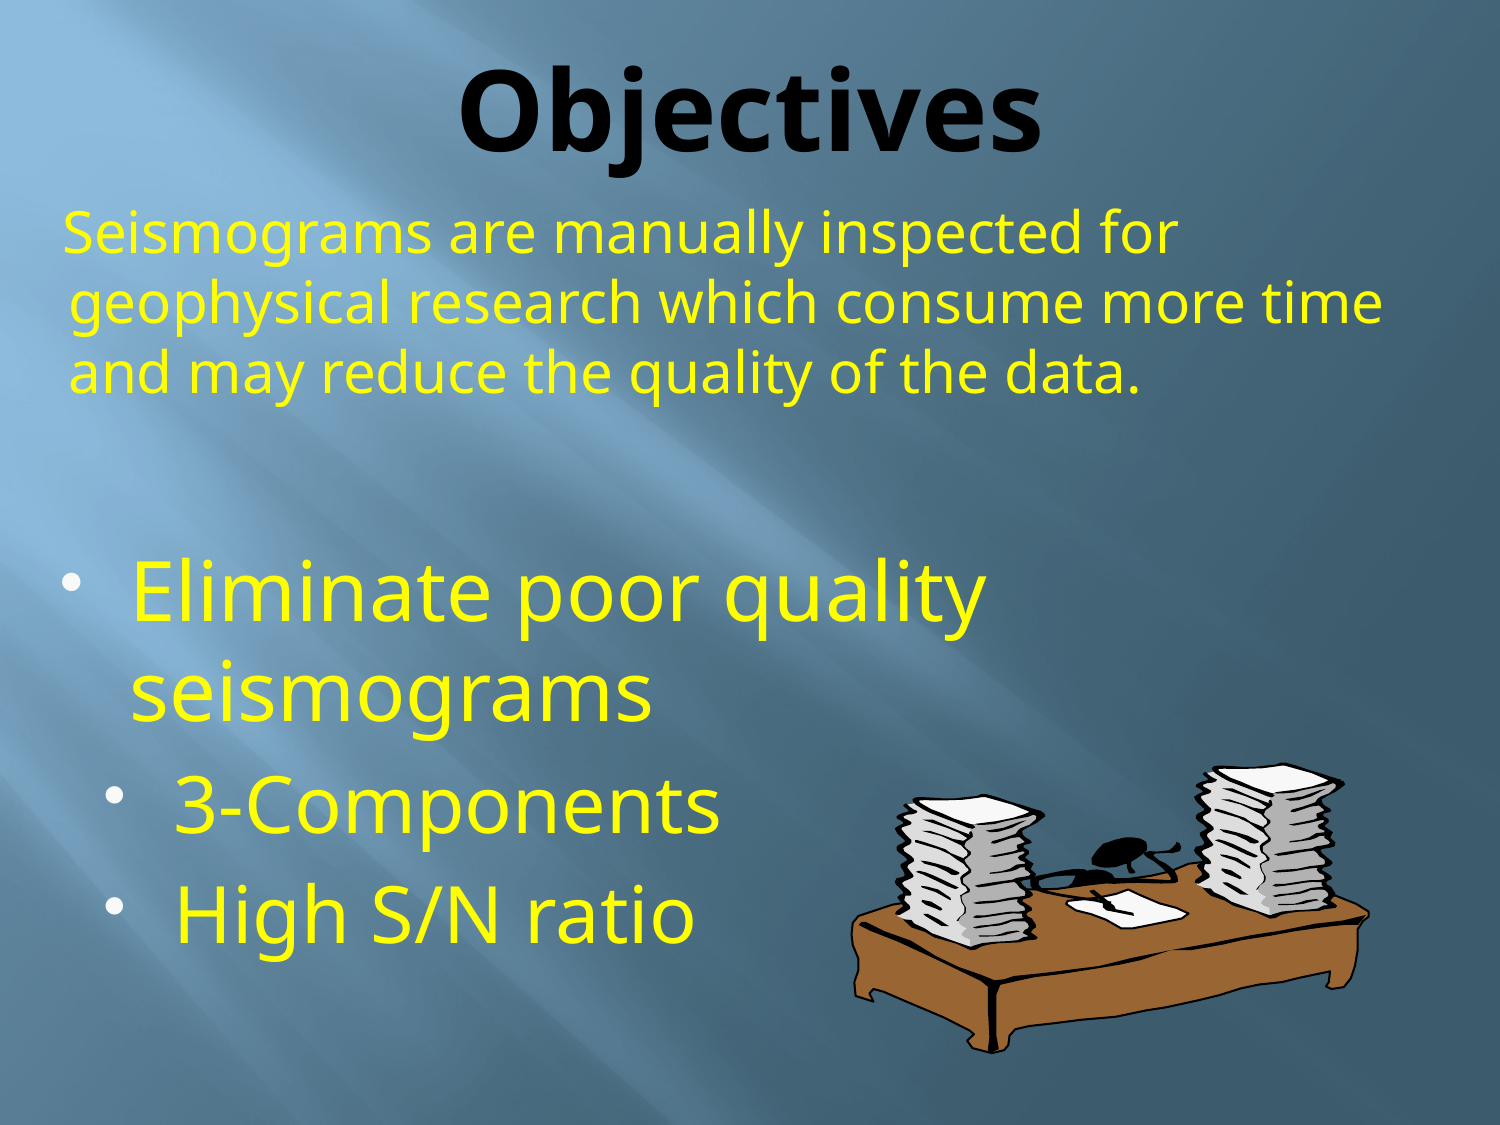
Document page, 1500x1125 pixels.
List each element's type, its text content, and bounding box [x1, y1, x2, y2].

picture [849, 762, 1371, 1055]
list Seismograms are manually inspected for geophysical research which consume more time and may reduce the quality of the data. Eliminate poor quality seismograms 3-Components High S/N ratio [24, 187, 1500, 1025]
title Objectives [75, 12, 1425, 187]
